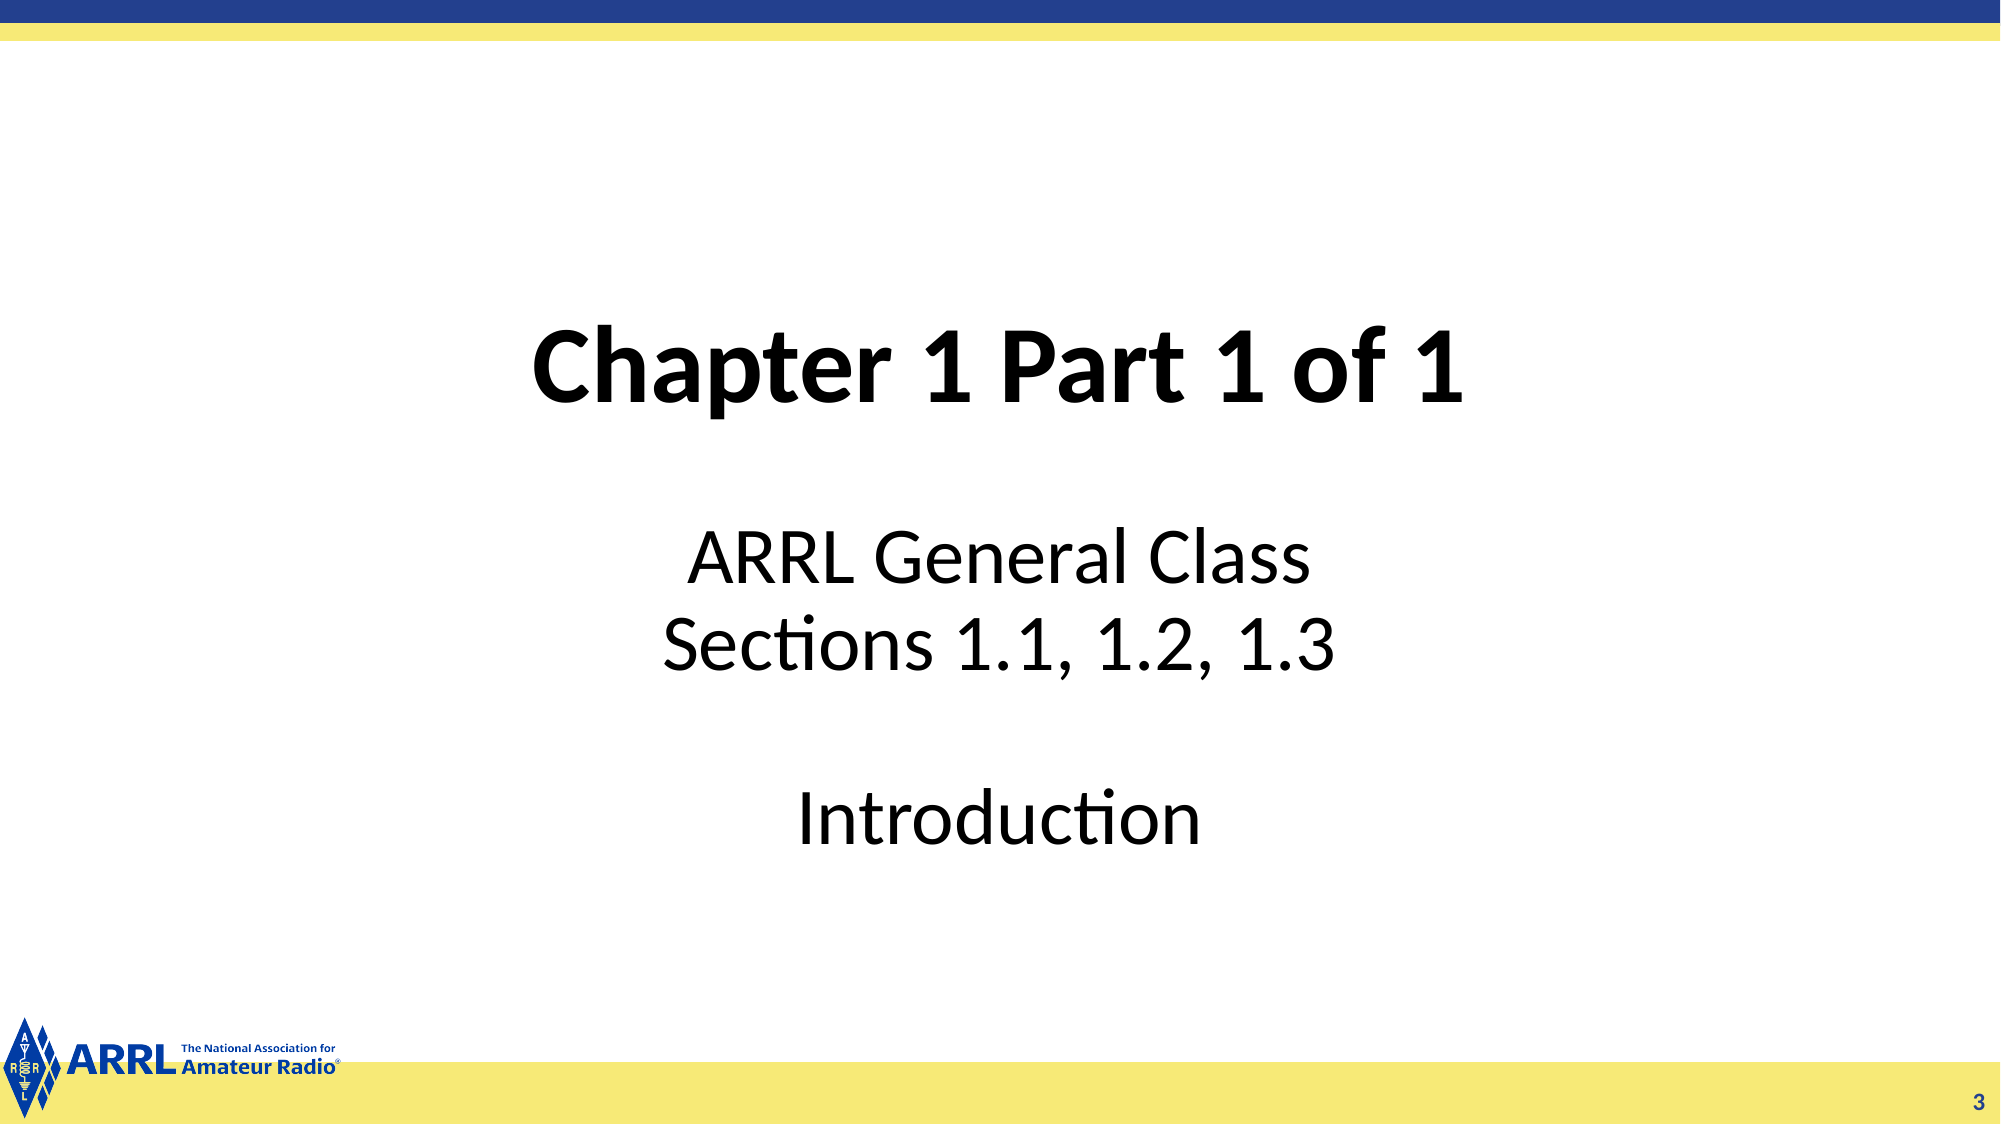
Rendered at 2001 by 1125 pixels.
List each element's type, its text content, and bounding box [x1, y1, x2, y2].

title Chapter 1 Part 1 of 1 ARRL General Class Sections 1.1, 1.2, 1.3 Introduction [99, 299, 1900, 972]
picture [1, 1015, 342, 1121]
